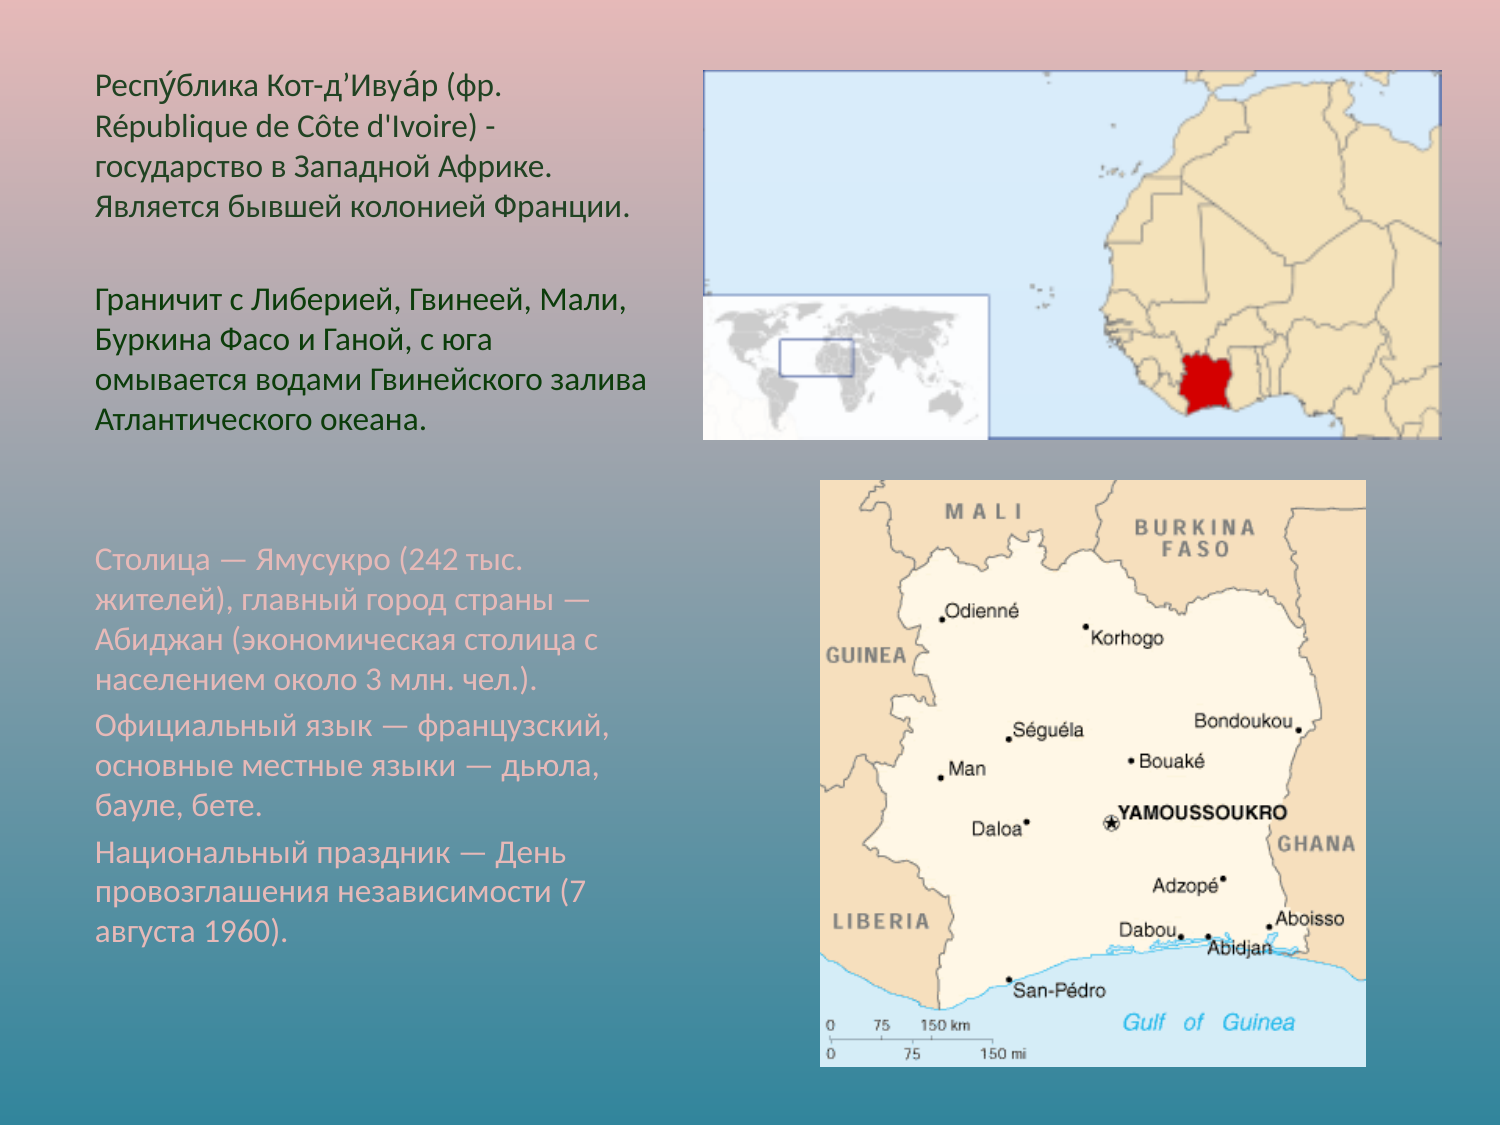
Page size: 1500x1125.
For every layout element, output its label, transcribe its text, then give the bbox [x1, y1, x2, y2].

picture [820, 480, 1366, 1067]
picture [702, 70, 1442, 440]
list Респу́блика Кот-д’Ивуа́р (фр. République de Côte d'Ivoire) - государство в Западной Африке. Является бывшей колонией Франции. Граничит с Либерией, Гвинеей, Мали, Буркина Фасо и Ганой, с юга омывается водами Гвинейского залива Атлантического океана. Столица — Ямусукро (242 тыс. жителей), главный город страны — Абиджан (экономическая столица с населением около 3 млн. чел.). Официальный язык — французский, основные местные языки — дьюла, бауле, бете. Национальный праздник — День провозглашения независимости (7 августа 1960). [23, 46, 668, 1067]
